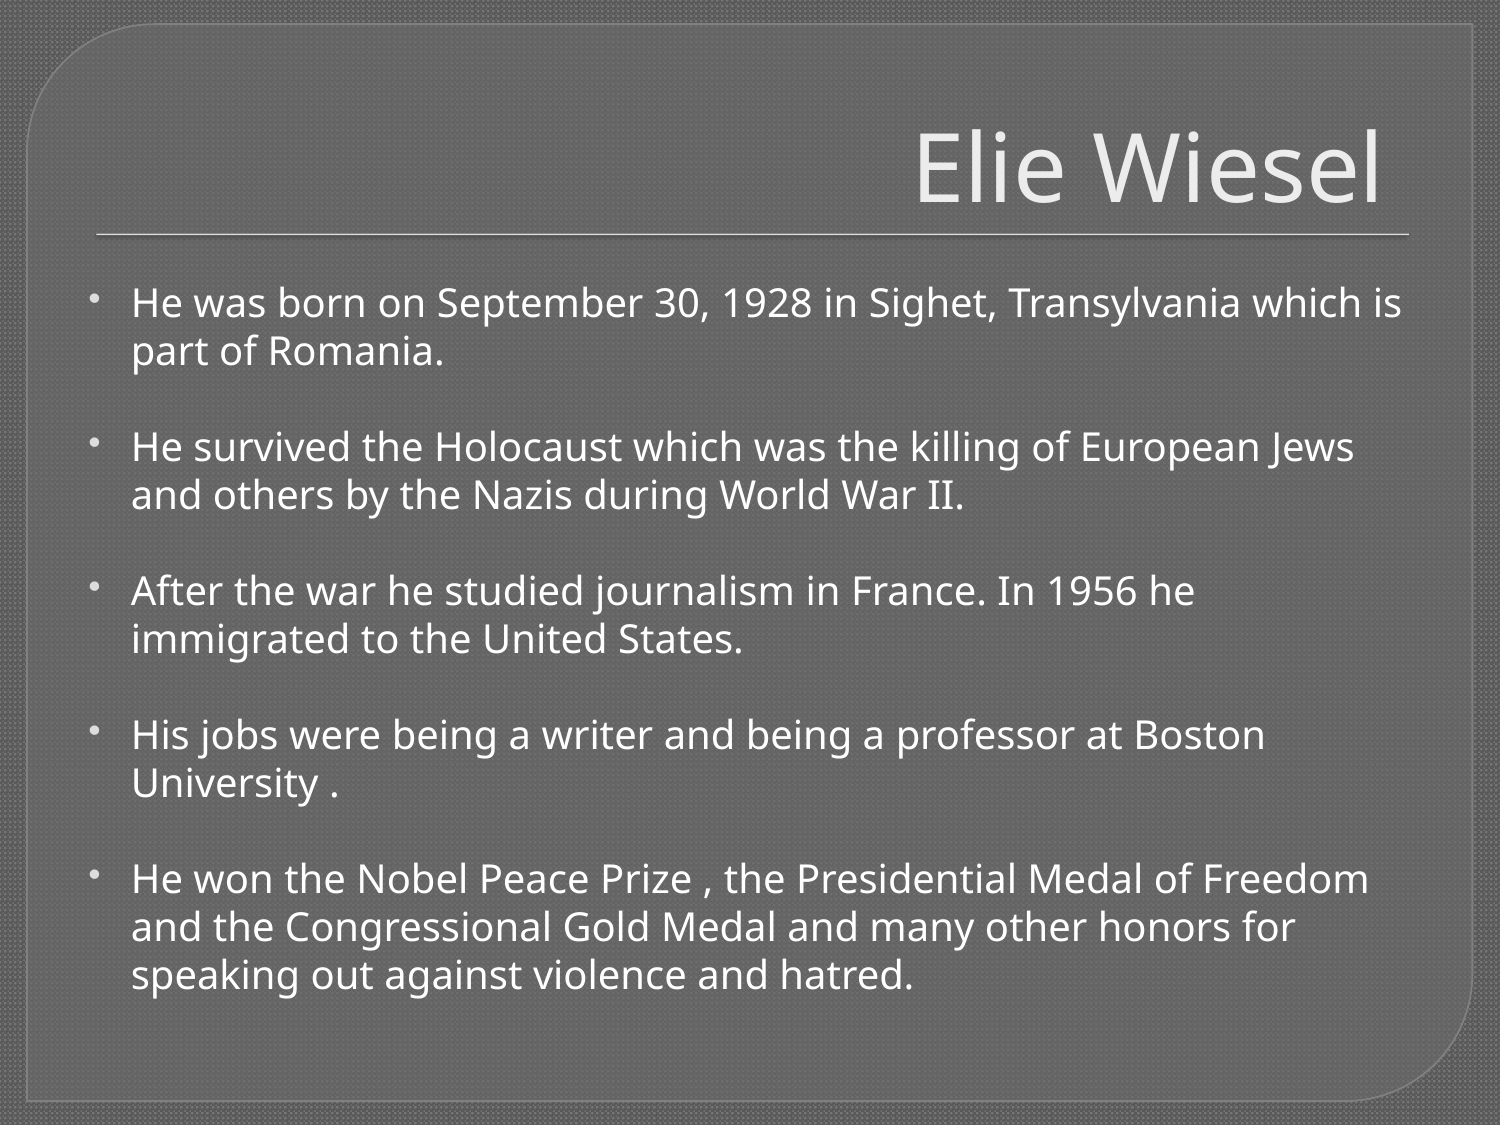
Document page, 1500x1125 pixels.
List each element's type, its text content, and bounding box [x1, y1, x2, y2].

title Elie Wiesel [75, 41, 1425, 230]
list He was born on September 30, 1928 in Sighet, Transylvania which is part of Romania. He survived the Holocaust which was the killing of European Jews and others by the Nazis during World War II. After the war he studied journalism in France. In 1956 he immigrated to the United States. His jobs were being a writer and being a professor at Boston University . He won the Nobel Peace Prize , the Presidential Medal of Freedom and the Congressional Gold Medal and many other honors for speaking out against violence and hatred. [75, 270, 1425, 1013]
